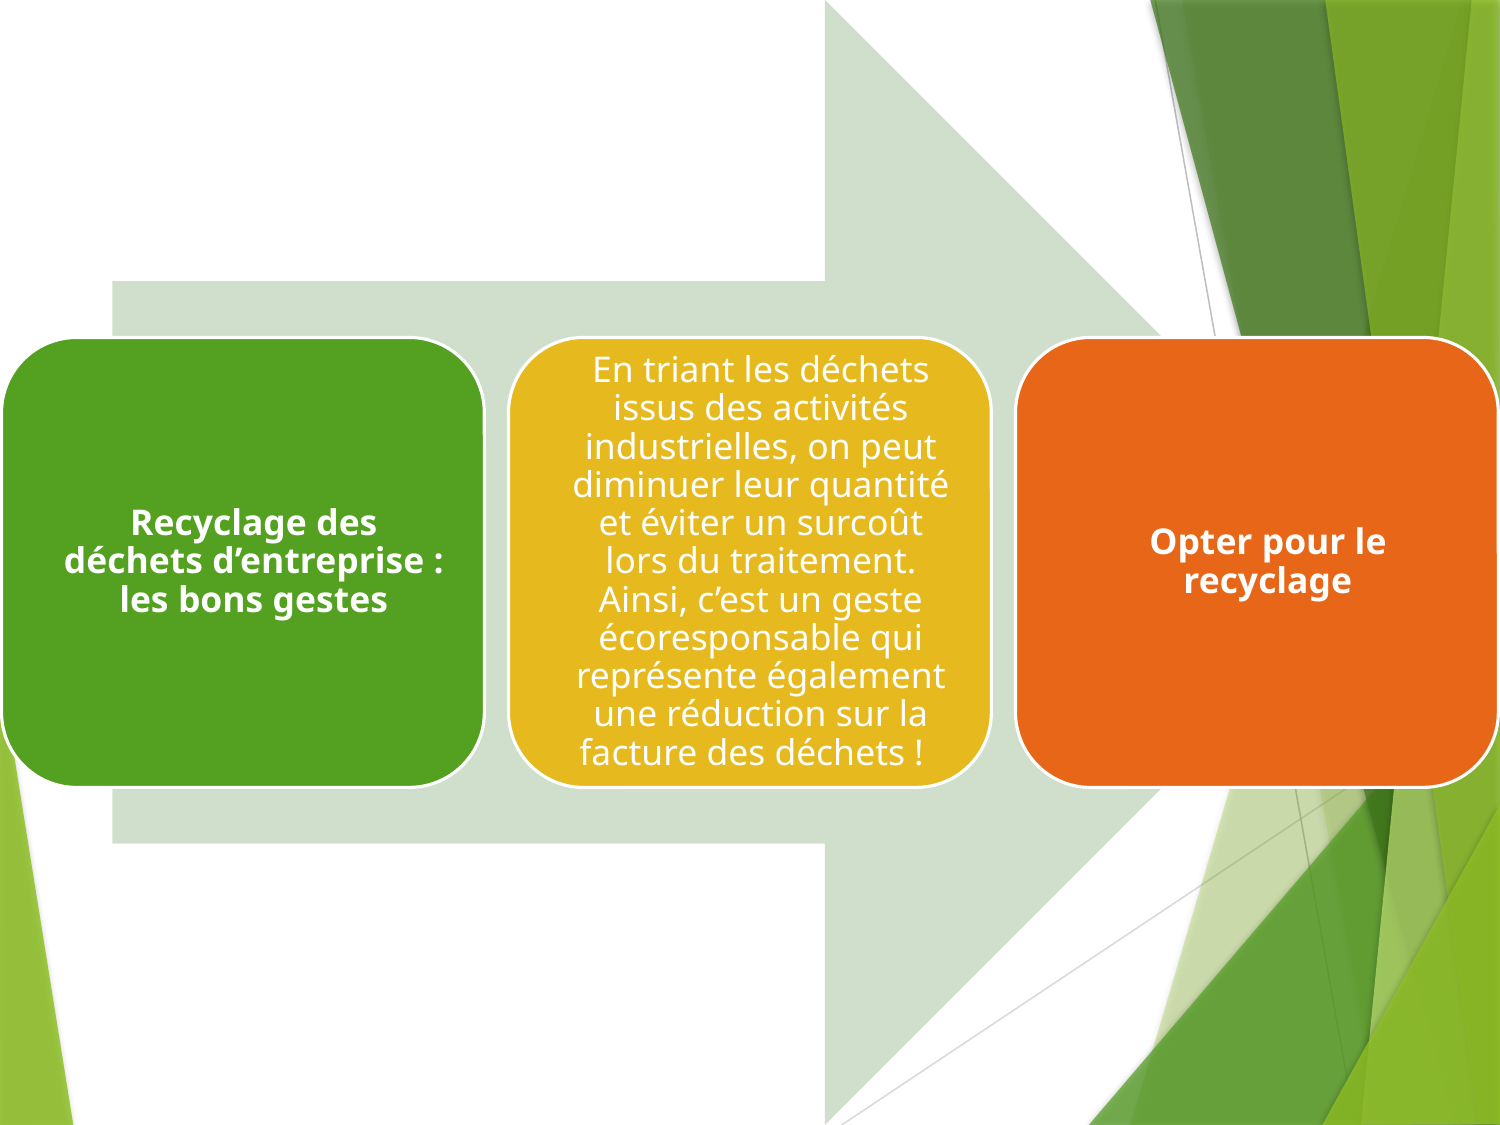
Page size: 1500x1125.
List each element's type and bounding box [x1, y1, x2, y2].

text_box [0, 0, 1500, 1125]
